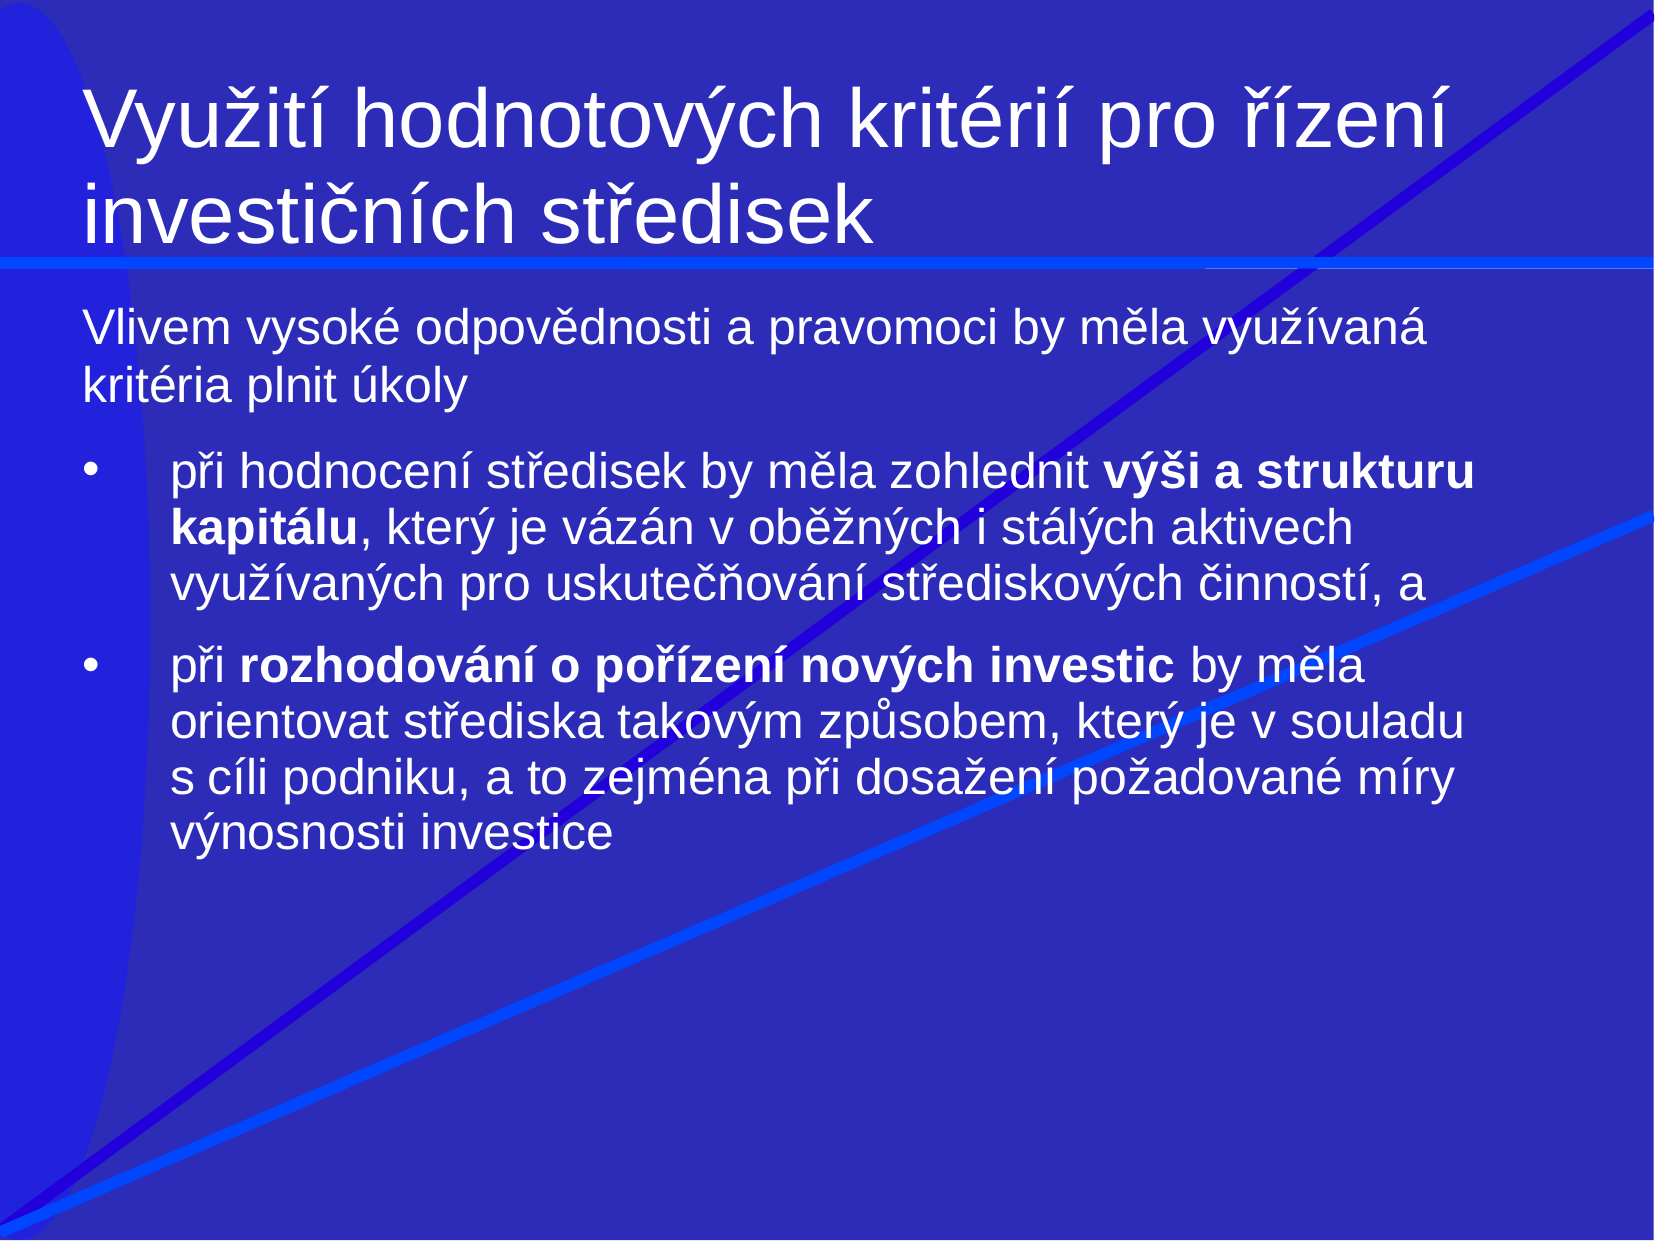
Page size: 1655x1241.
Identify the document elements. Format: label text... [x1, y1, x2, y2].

title Využití hodnotových kritérií pro řízení investičních středisek [80, 67, 1574, 275]
text_box Vlivem vysoké odpovědnosti a pravomoci by měla využívaná kritéria plnit úkoly při hodnocení středisek by měla zohlednit výši a strukturu kapitálu, který je vázán v oběžných i stálých aktivech využívaných pro uskutečňování střediskových činností, a při rozhodování o pořízení nových investic by měla orientovat střediska takovým způsobem, který je v souladu s cíli podniku, a to zejména při dosažení požadované míry výnosnosti investice [80, 296, 1480, 862]
